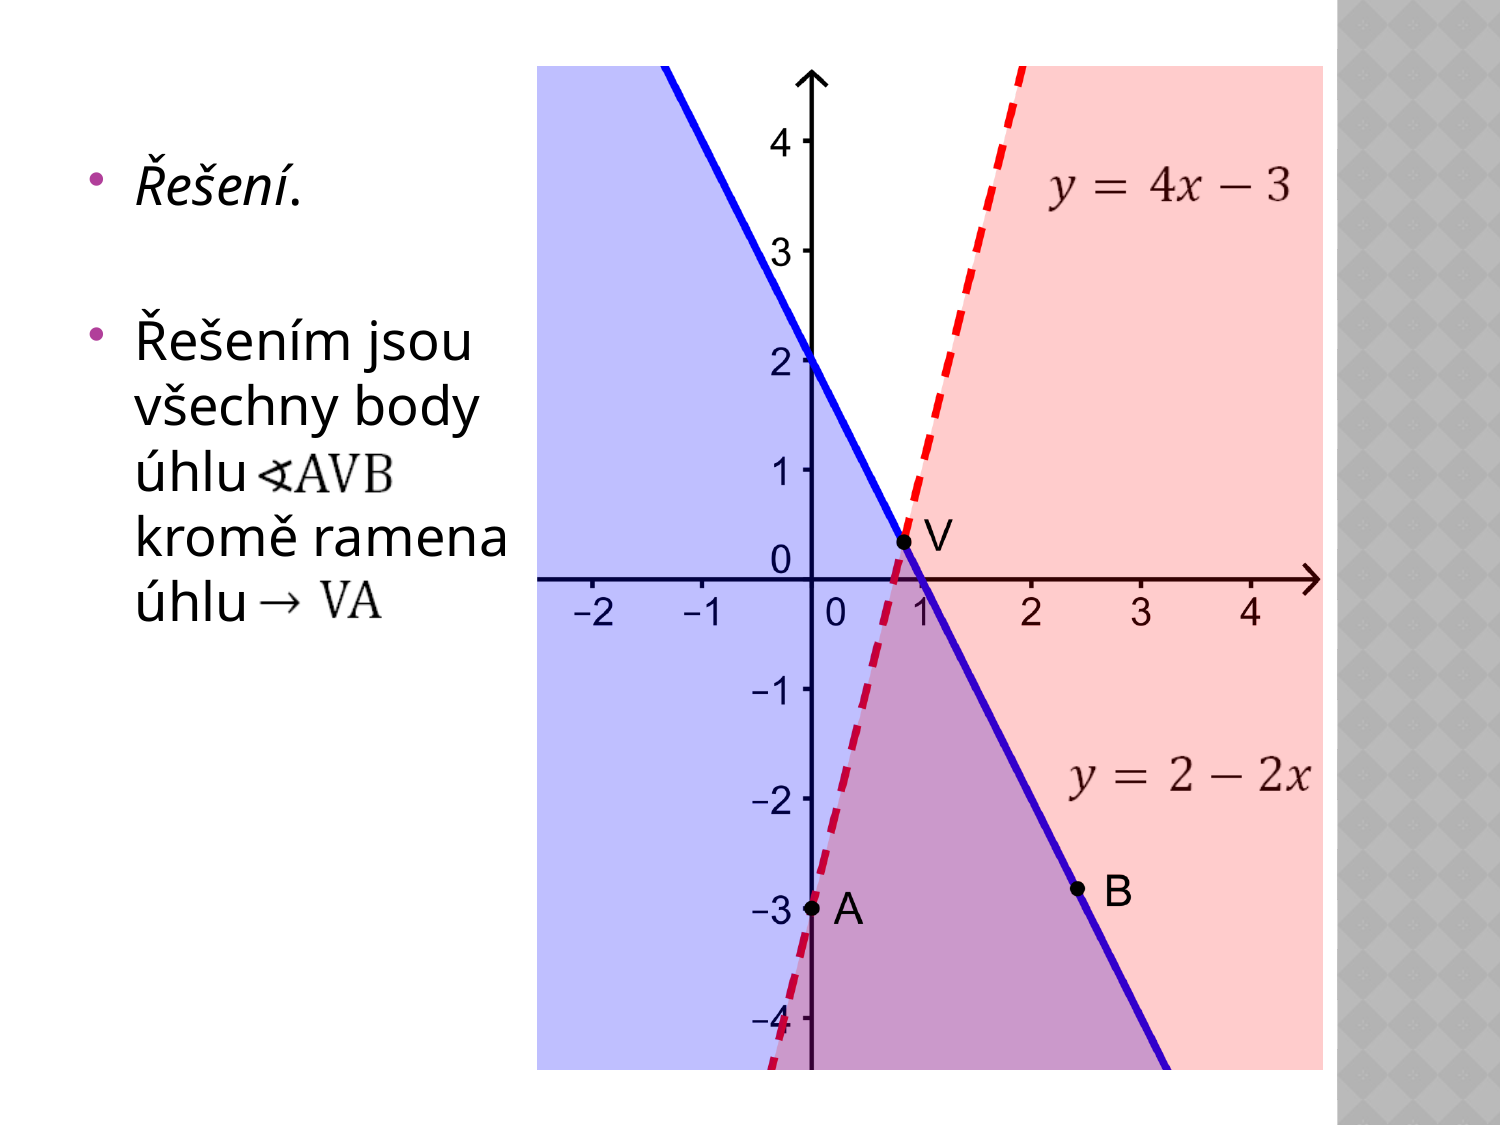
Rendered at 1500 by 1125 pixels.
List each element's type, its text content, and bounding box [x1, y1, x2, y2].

picture [253, 573, 386, 625]
picture [537, 65, 1323, 1071]
picture [253, 444, 401, 504]
list Řešení. Řešením jsou všechny body úhlu kromě ramena úhlu . [75, 66, 535, 1059]
